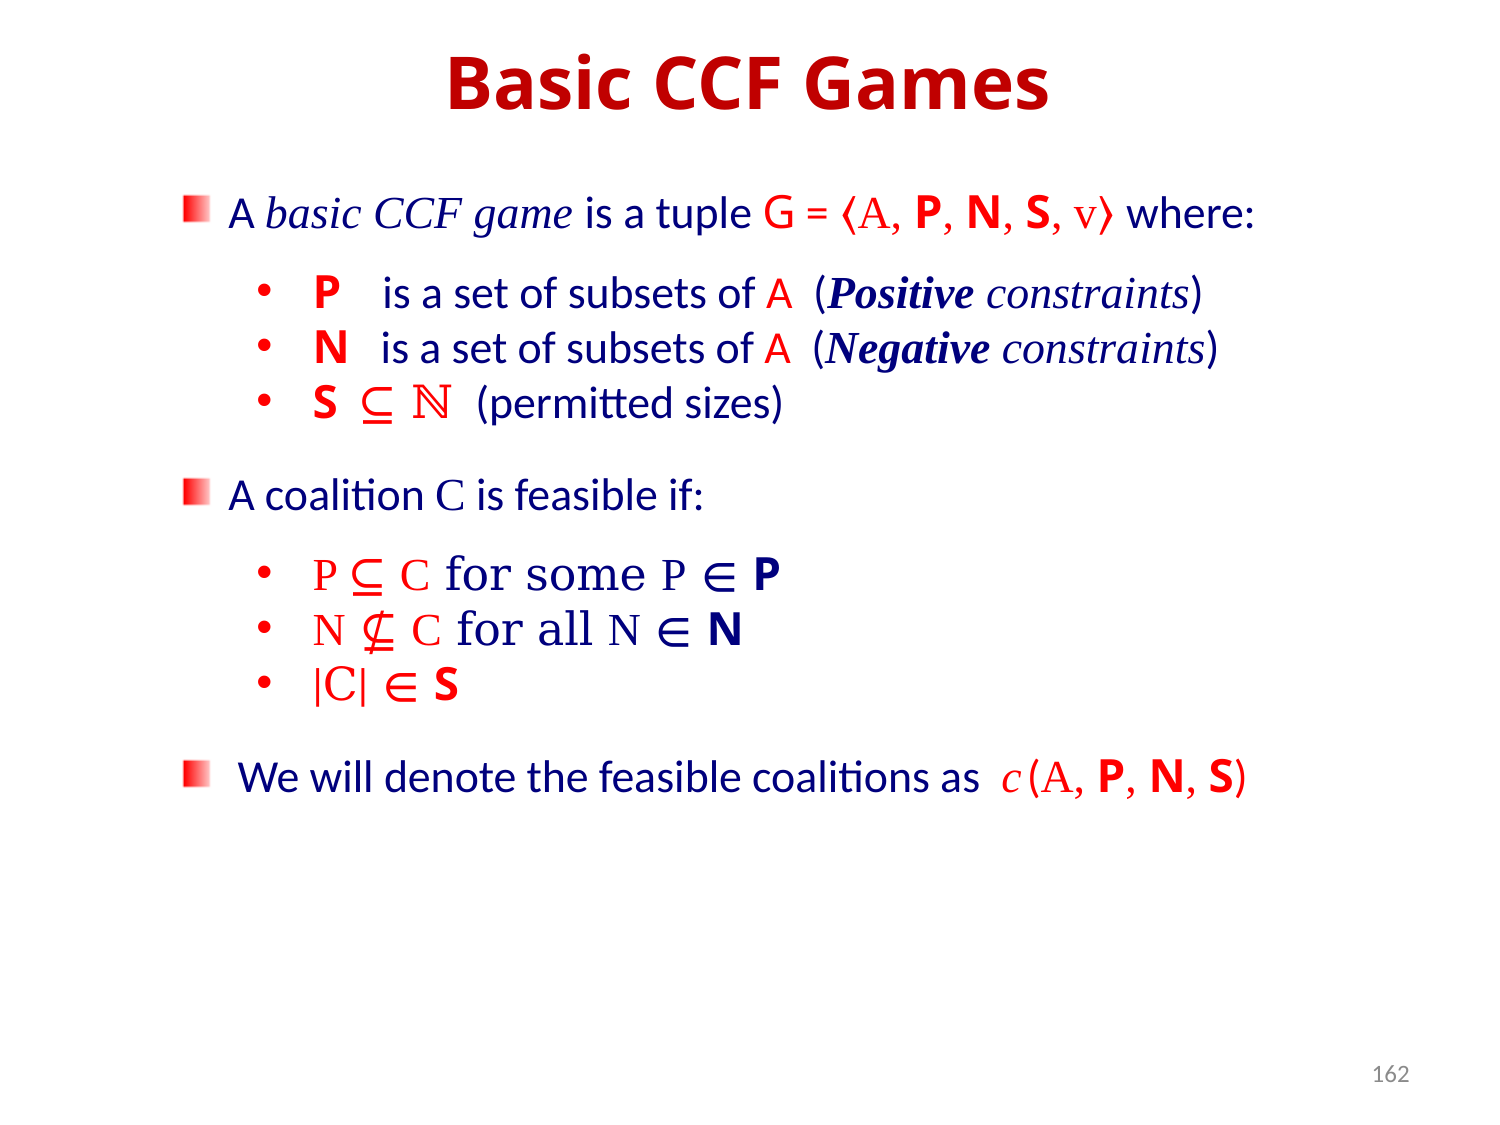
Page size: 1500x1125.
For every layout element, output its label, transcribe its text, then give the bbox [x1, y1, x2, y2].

text_box Basic CCF Games [389, 28, 1106, 131]
text_box A basic CCF game is a tuple G = 〈A, P, N, S, v〉 where: P is a set of subsets of A (Positive constraints) N is a set of subsets of A (Negative constraints) S ⊆ ℕ (permitted sizes) A coalition C is feasible if: P ⊆ C for some P ∈ P N ⊈ C for all N ∈ N |C| ∈ S We will denote the feasible coalitions as c (A, P, N, S) [181, 182, 1337, 803]
picture [181, 193, 214, 226]
picture [181, 476, 214, 509]
slide_number 162 [1074, 1042, 1425, 1103]
picture [181, 758, 214, 791]
